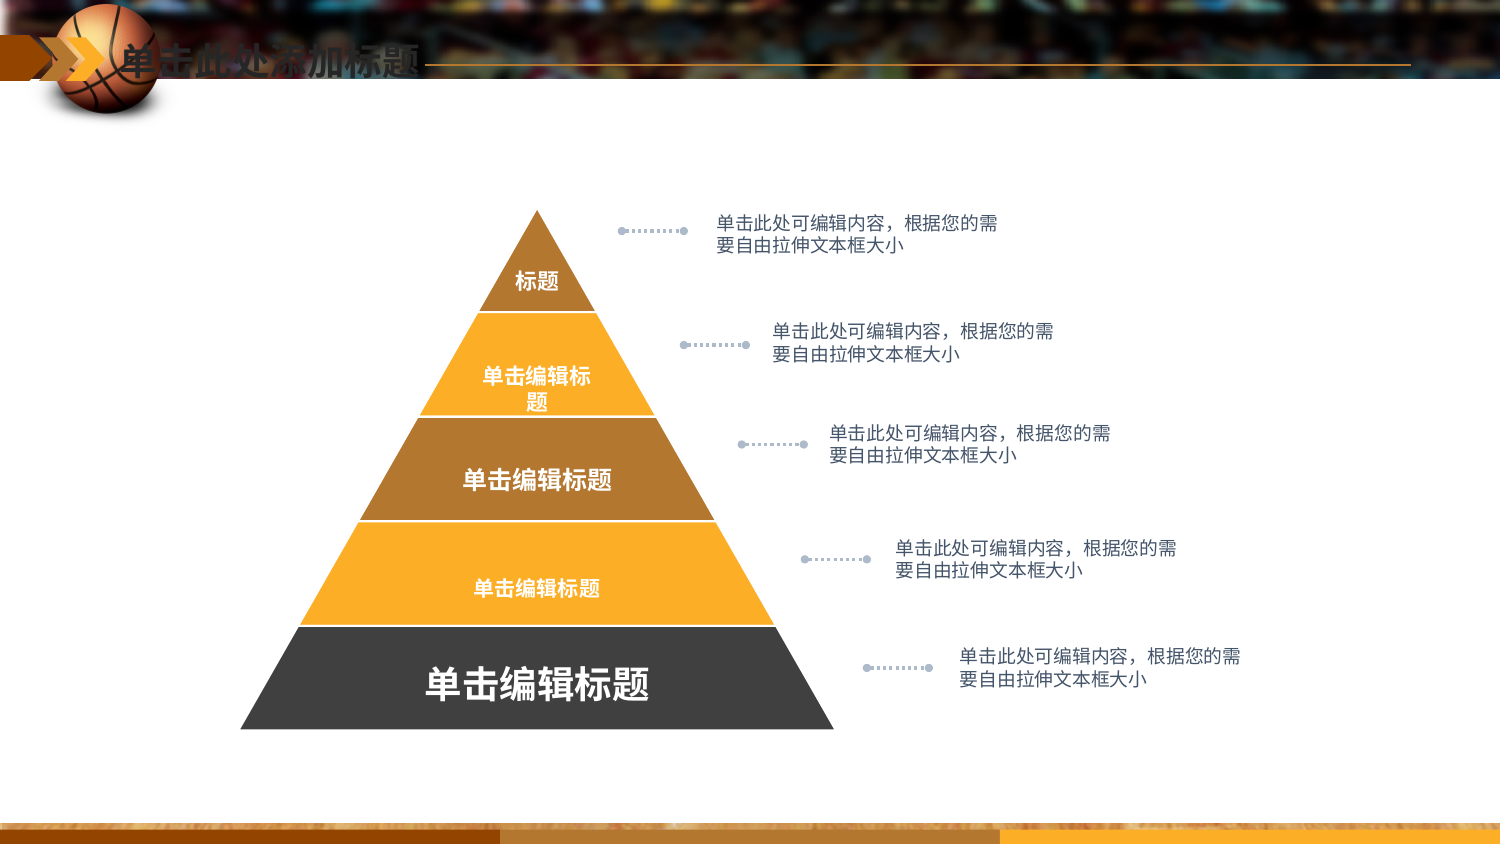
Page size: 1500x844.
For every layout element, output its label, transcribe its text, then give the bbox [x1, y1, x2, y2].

text_box [236, 624, 838, 732]
text_box [417, 311, 657, 415]
text_box 单击编辑标题 [386, 653, 689, 714]
text_box 单击编辑标题 [437, 457, 637, 503]
text_box [297, 520, 777, 624]
text_box 单击此处可编辑内容，根据您的需要自由拉伸文本框大小 [959, 645, 1247, 691]
text_box [476, 302, 598, 311]
text_box 单击此处添加标题 [105, 30, 514, 90]
text_box 标题 [459, 260, 615, 302]
text_box 单击此处可编辑内容，根据您的需要自由拉伸文本框大小 [716, 211, 1004, 257]
text_box 单击编辑标题 [459, 354, 615, 423]
text_box [357, 415, 717, 520]
text_box [36, 36, 80, 82]
text_box 单击此处可编辑内容，根据您的需要自由拉伸文本框大小 [895, 536, 1183, 582]
picture [0, 823, 1500, 829]
text_box [0, 34, 54, 82]
picture [0, 0, 1500, 131]
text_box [0, 829, 1500, 844]
text_box 单击此处可编辑内容，根据您的需要自由拉伸文本框大小 [829, 421, 1117, 467]
text_box [505, 205, 569, 260]
text_box [63, 36, 107, 82]
text_box 单击编辑标题 [417, 567, 657, 608]
text_box 单击此处可编辑内容，根据您的需要自由拉伸文本框大小 [772, 320, 1060, 366]
